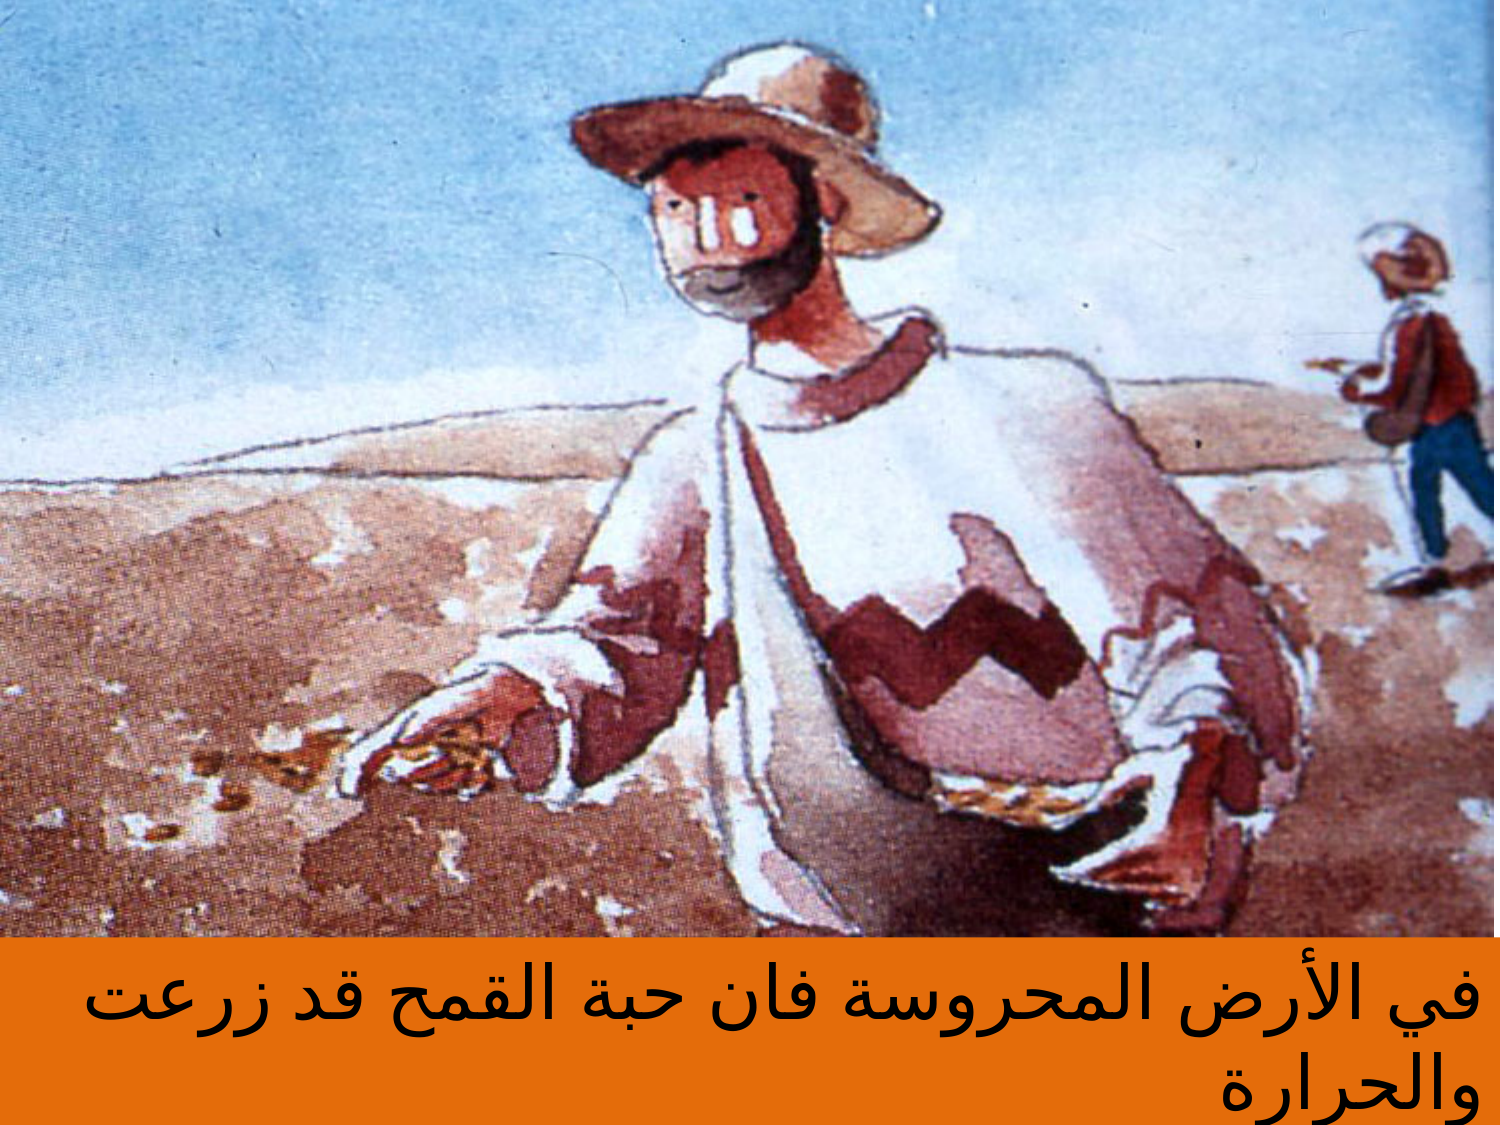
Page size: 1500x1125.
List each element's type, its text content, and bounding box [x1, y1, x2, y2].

picture [0, 0, 1494, 938]
text_box في الأرض المحروسة فان حبة القمح قد زرعت والحرارة والمطر جعلاها تنبت... [0, 937, 1500, 1125]
